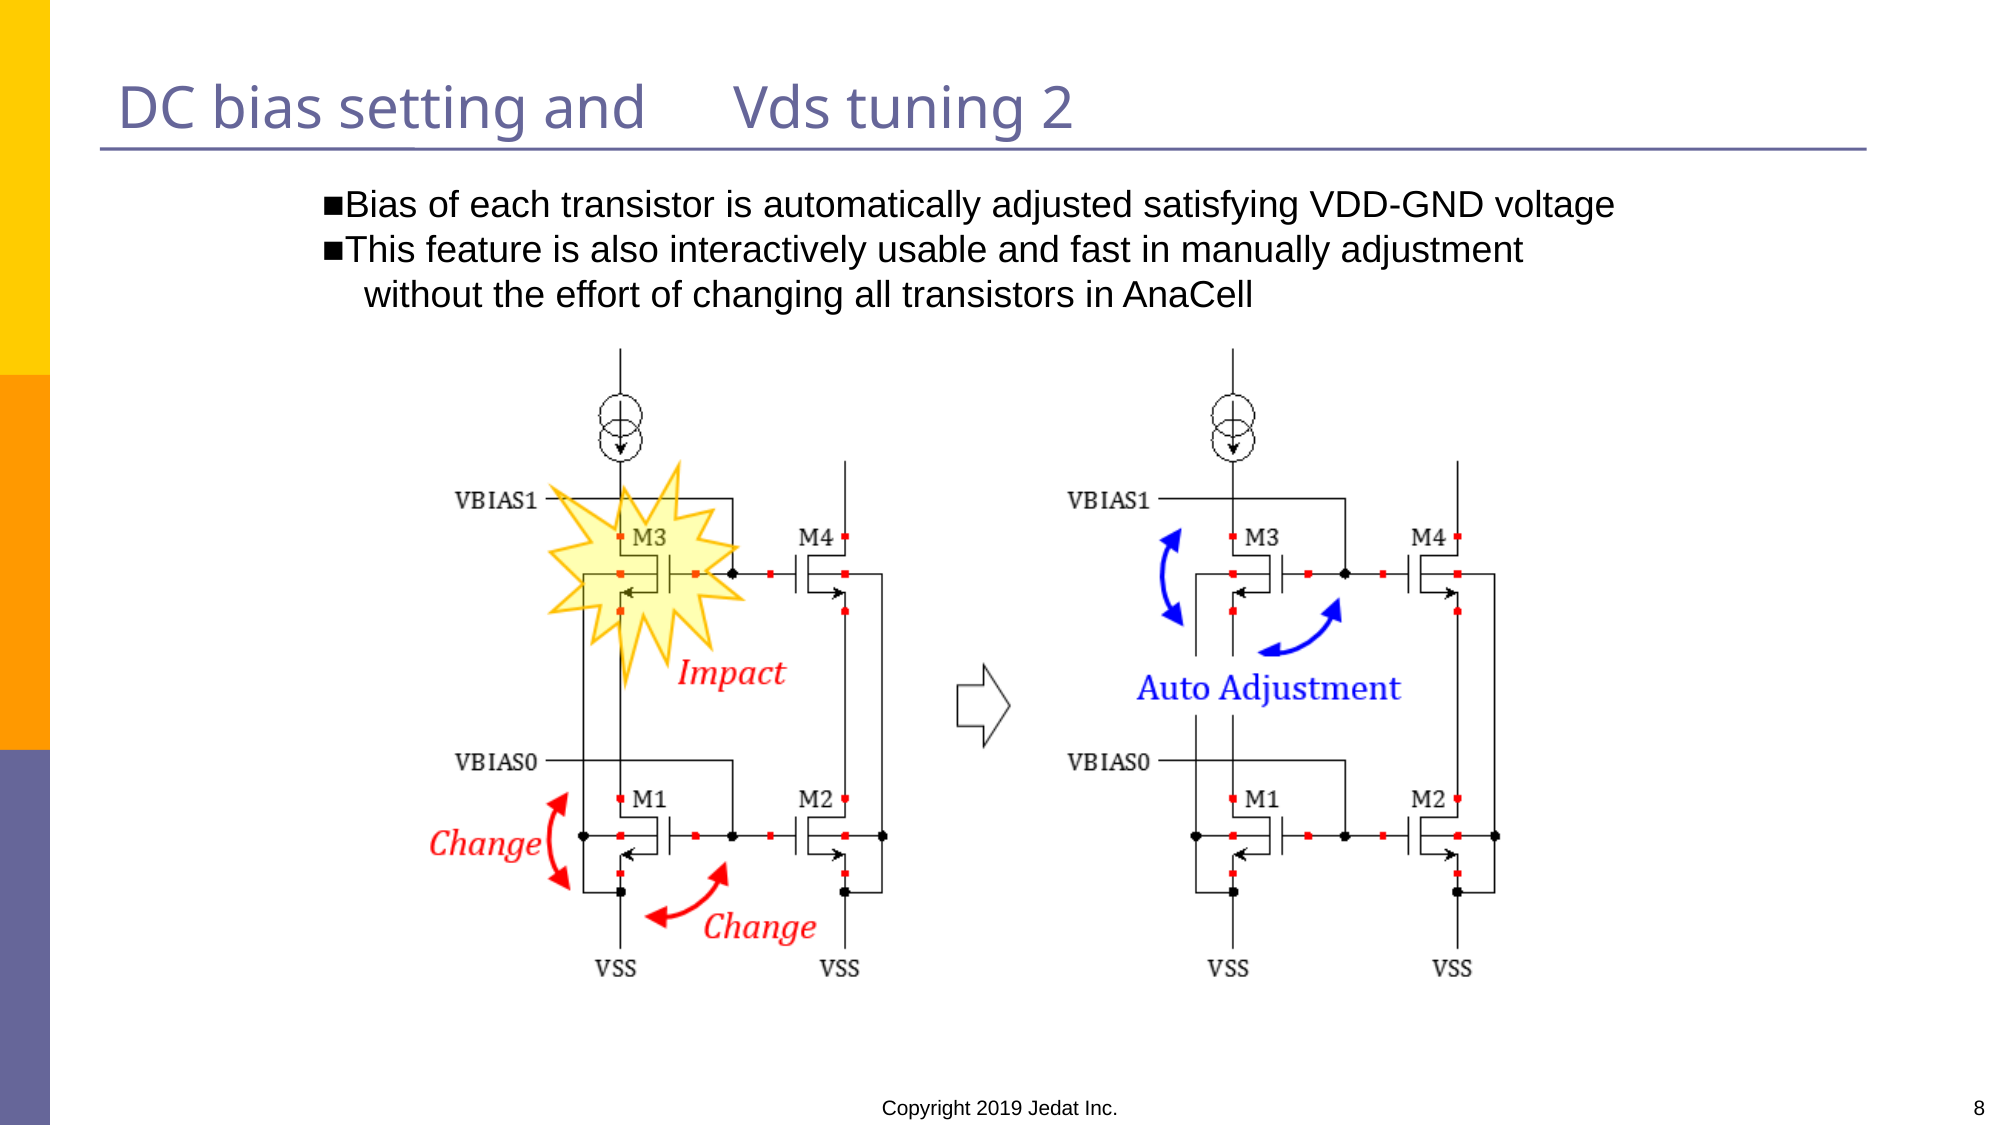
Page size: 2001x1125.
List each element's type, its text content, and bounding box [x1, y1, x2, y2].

slide_number 8 [1533, 1087, 2000, 1125]
picture [409, 337, 1531, 1000]
footer Copyright 2019 Jedat Inc. [683, 1087, 1317, 1125]
text_box DC bias setting and Vds tuning 2 [102, 63, 1875, 151]
text_box ■Bias of each transistor is automatically adjusted satisfying VDD-GND voltage ■This feature is also interactively usable and fast in manually adjustment without the effort of changing all transistors in AnaCell [307, 172, 1632, 323]
